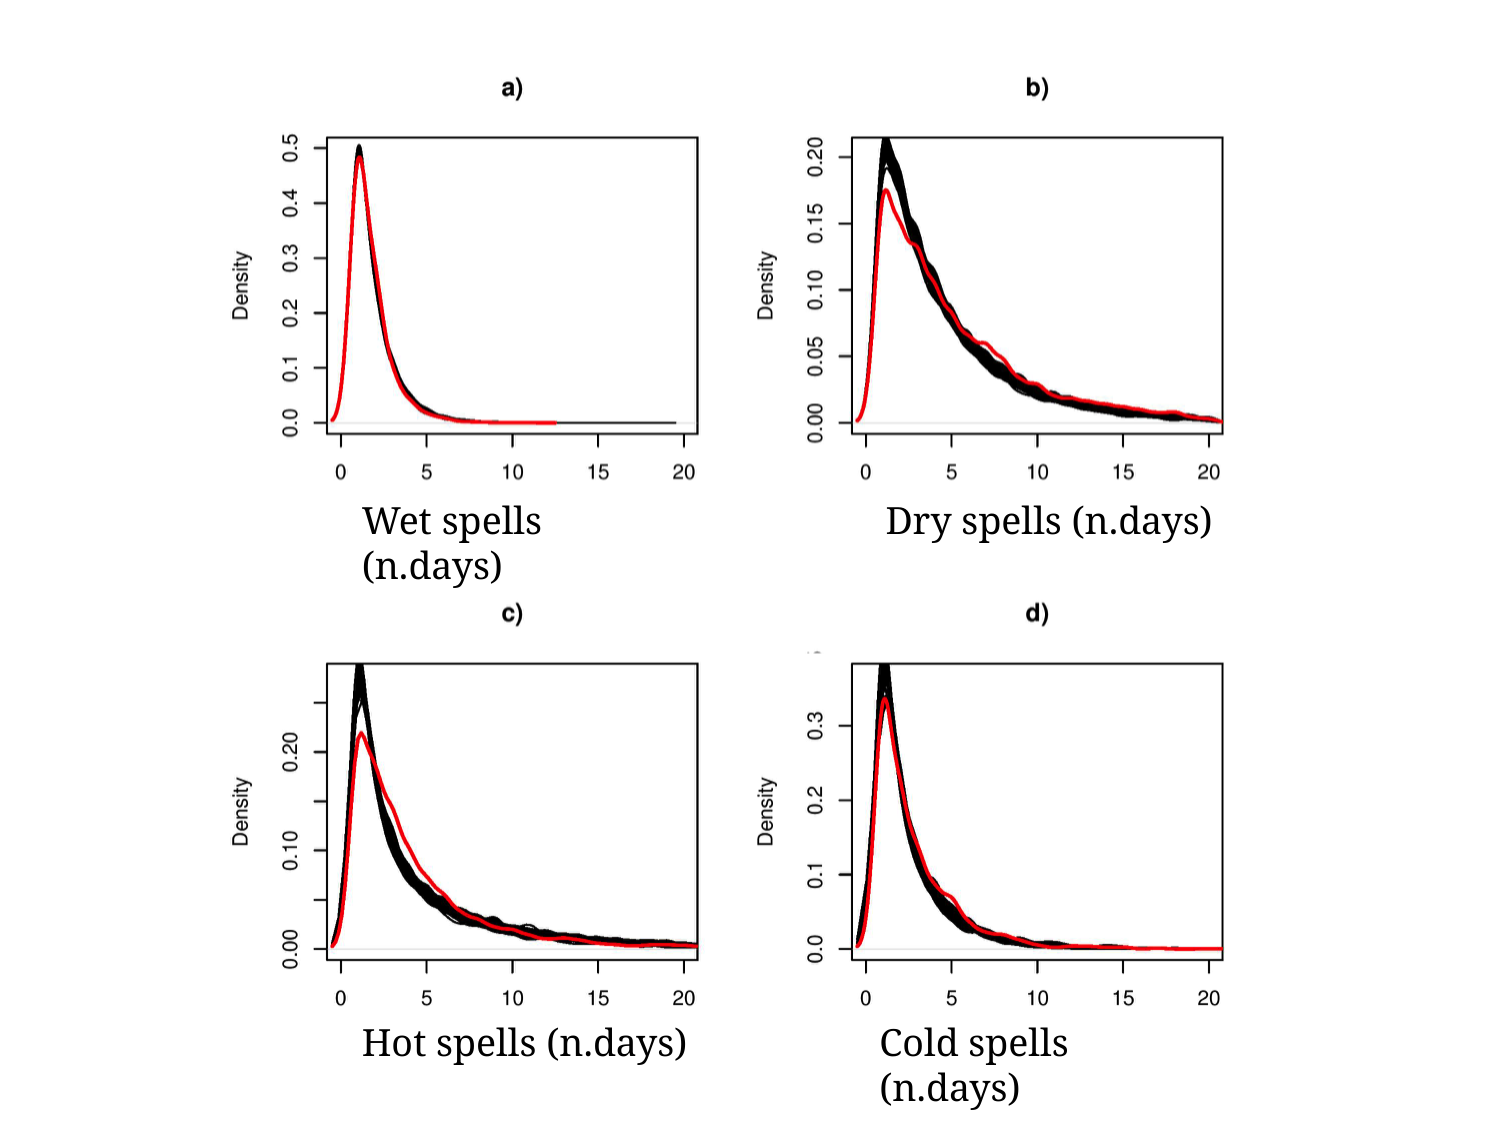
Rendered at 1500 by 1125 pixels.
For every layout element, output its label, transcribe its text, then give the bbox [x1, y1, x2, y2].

text_box Cold spells (n.days) [864, 1095, 1223, 1117]
picture [224, 35, 1276, 1087]
